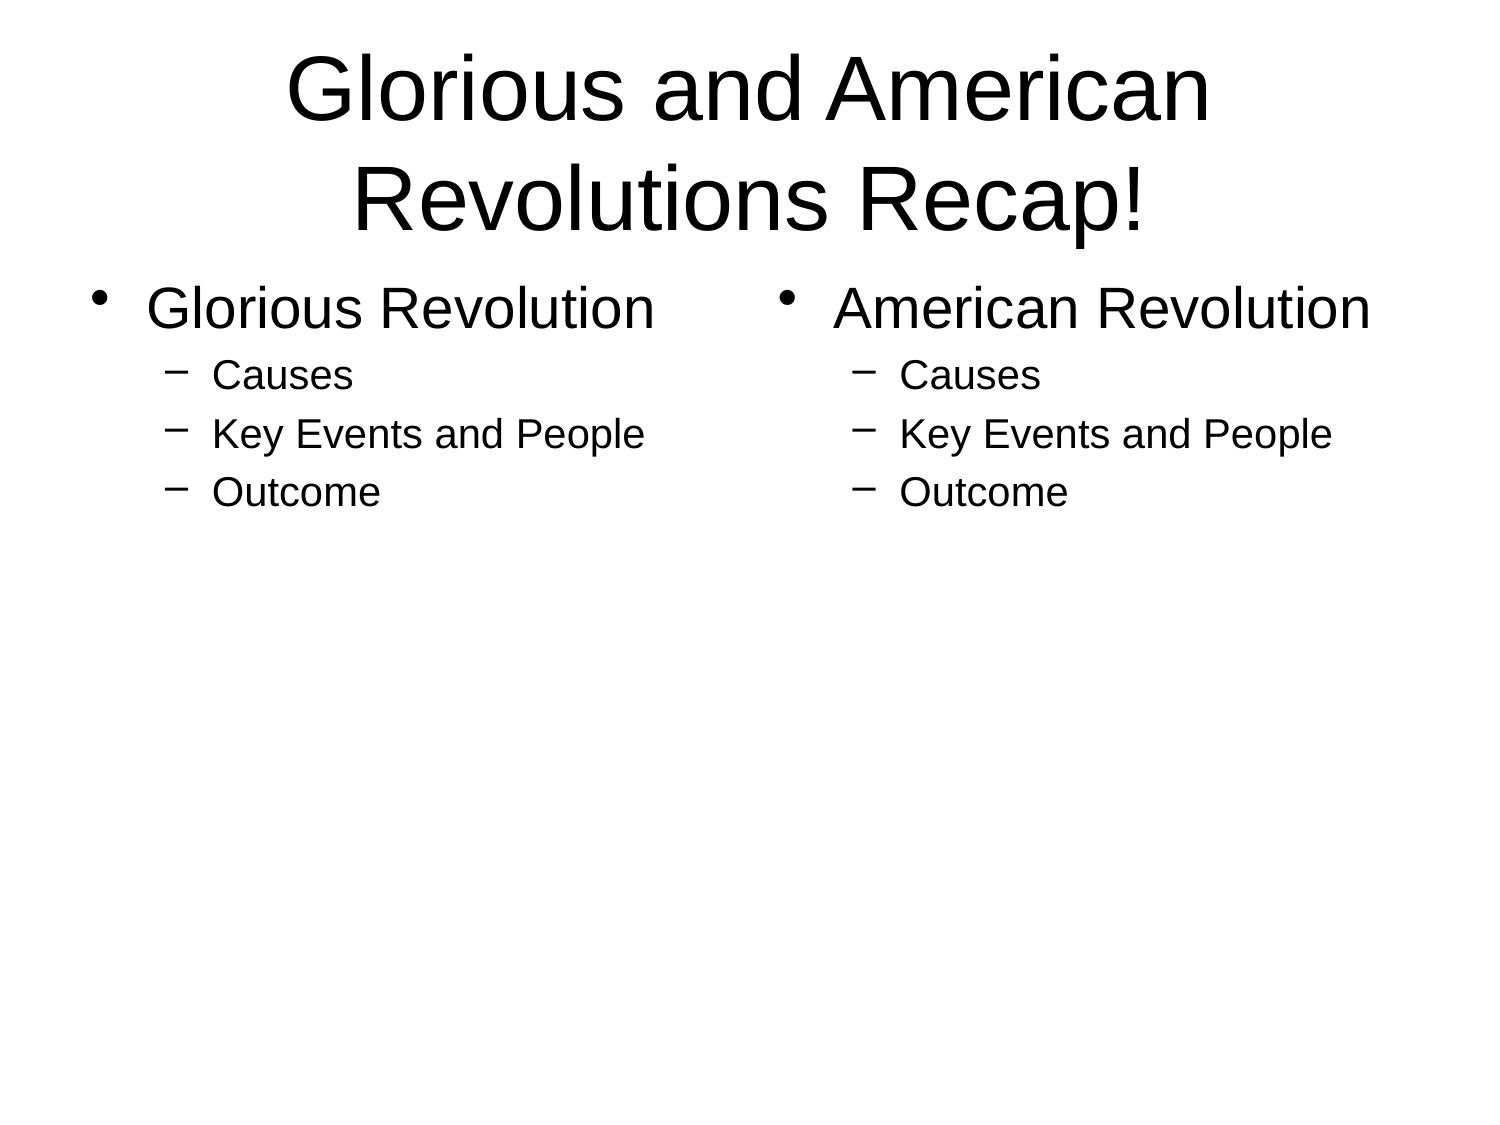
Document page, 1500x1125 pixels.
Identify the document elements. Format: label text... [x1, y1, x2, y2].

title Glorious and American Revolutions Recap! [74, 44, 1426, 233]
list Glorious Revolution Causes Key Events and People Outcome [74, 262, 738, 1006]
list American Revolution Causes Key Events and People Outcome [762, 262, 1426, 1006]
